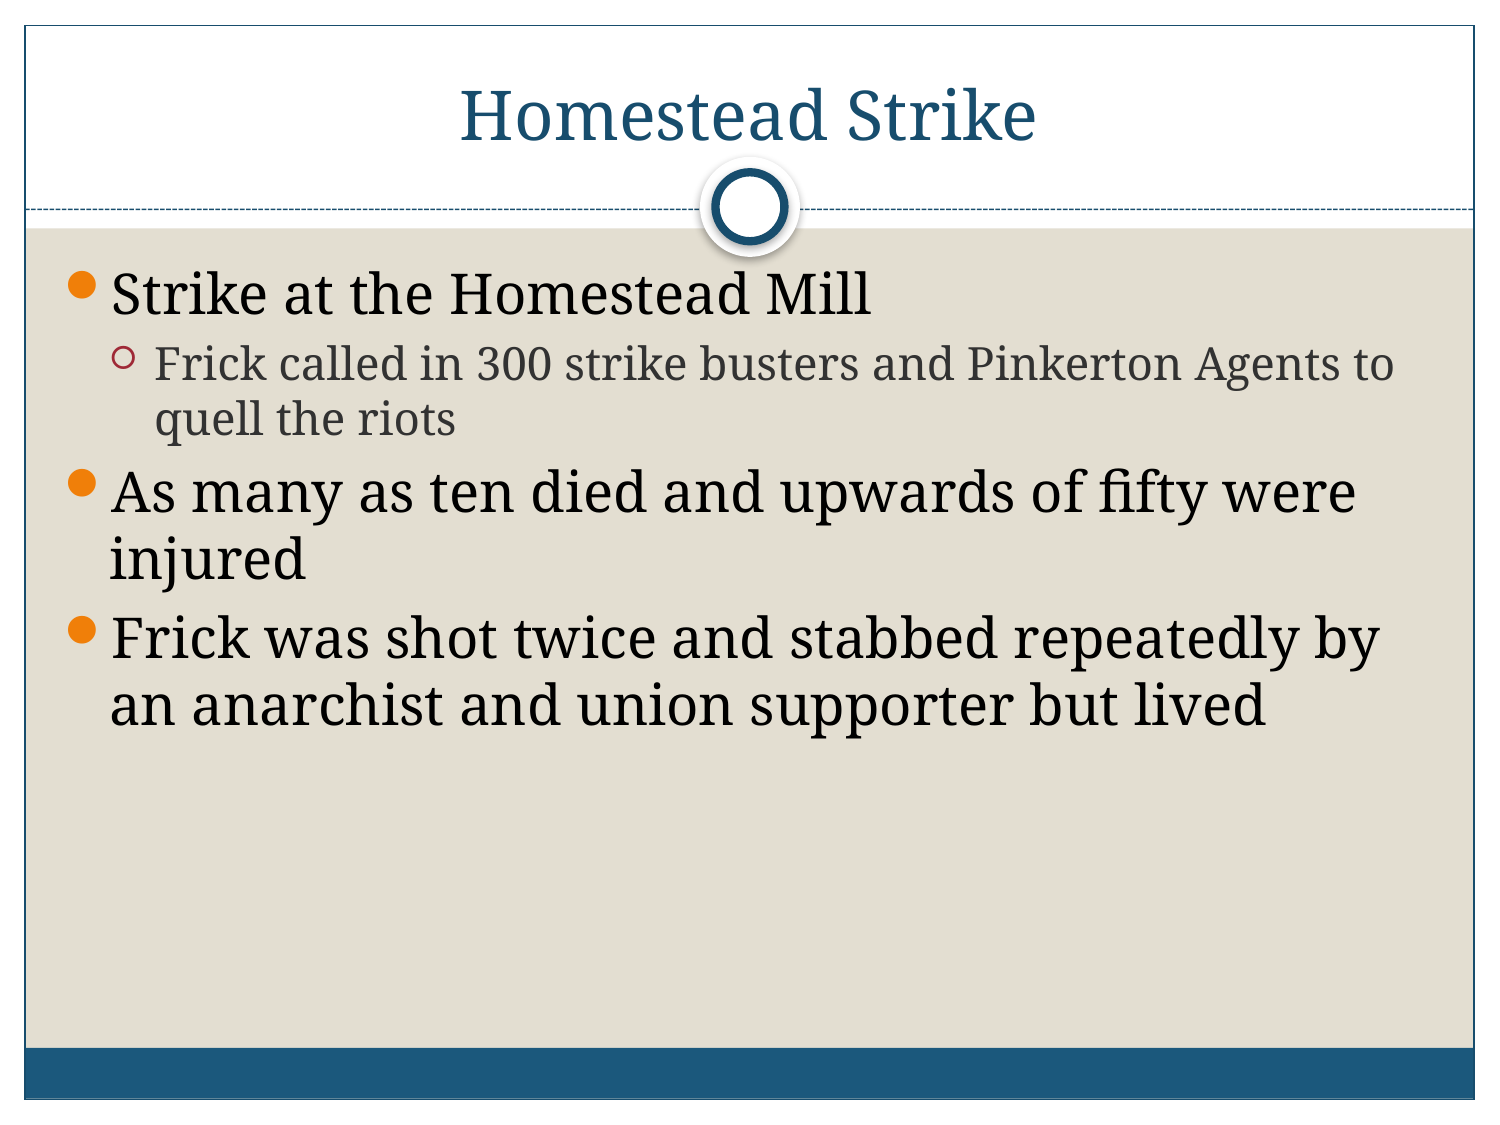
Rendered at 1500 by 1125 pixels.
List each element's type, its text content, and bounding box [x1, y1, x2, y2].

list Strike at the Homestead Mill Frick called in 300 strike busters and Pinkerton Agents to quell the riots As many as ten died and upwards of fifty were injured Frick was shot twice and stabbed repeatedly by an anarchist and union supporter but lived [49, 250, 1445, 1001]
title Homestead Strike [49, 37, 1450, 162]
